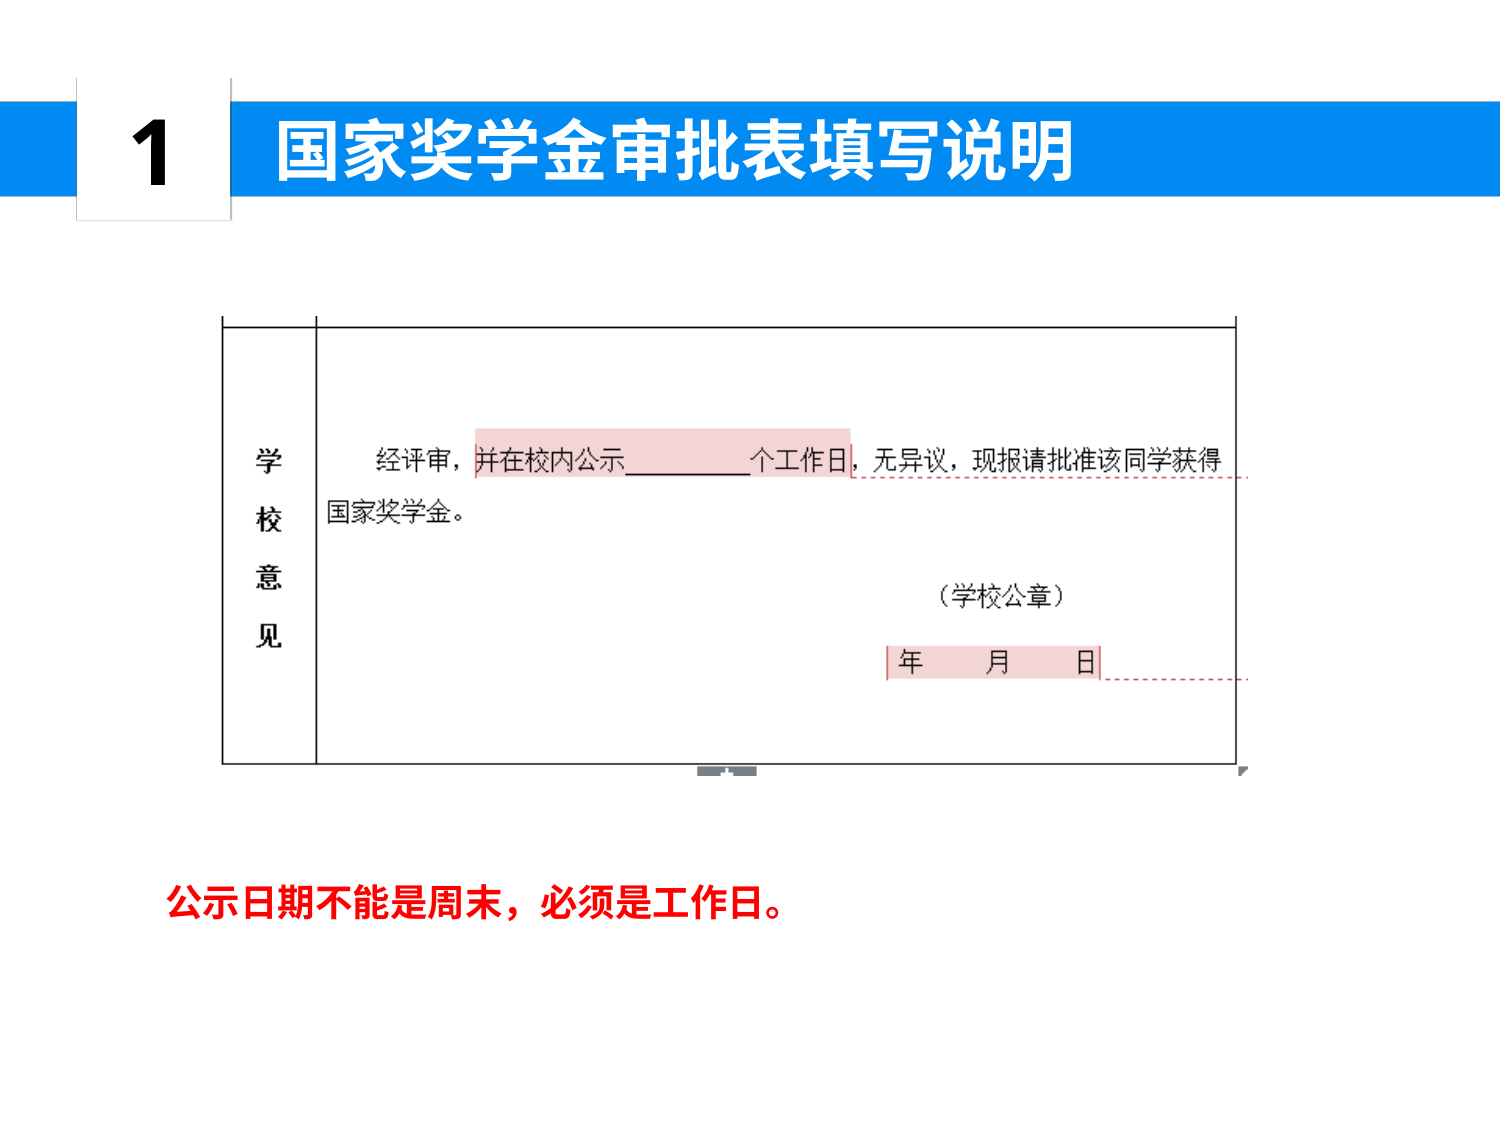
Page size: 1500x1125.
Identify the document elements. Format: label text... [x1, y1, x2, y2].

text_box 国家奖学金审批表填写说明 [234, 101, 1500, 197]
text_box 公示日期不能是周末，必须是工作日。 [150, 871, 1270, 977]
text_box 国家奖学金审批表填写说明 [0, 101, 76, 197]
picture [197, 316, 1248, 776]
text_box 1 [76, 78, 231, 220]
